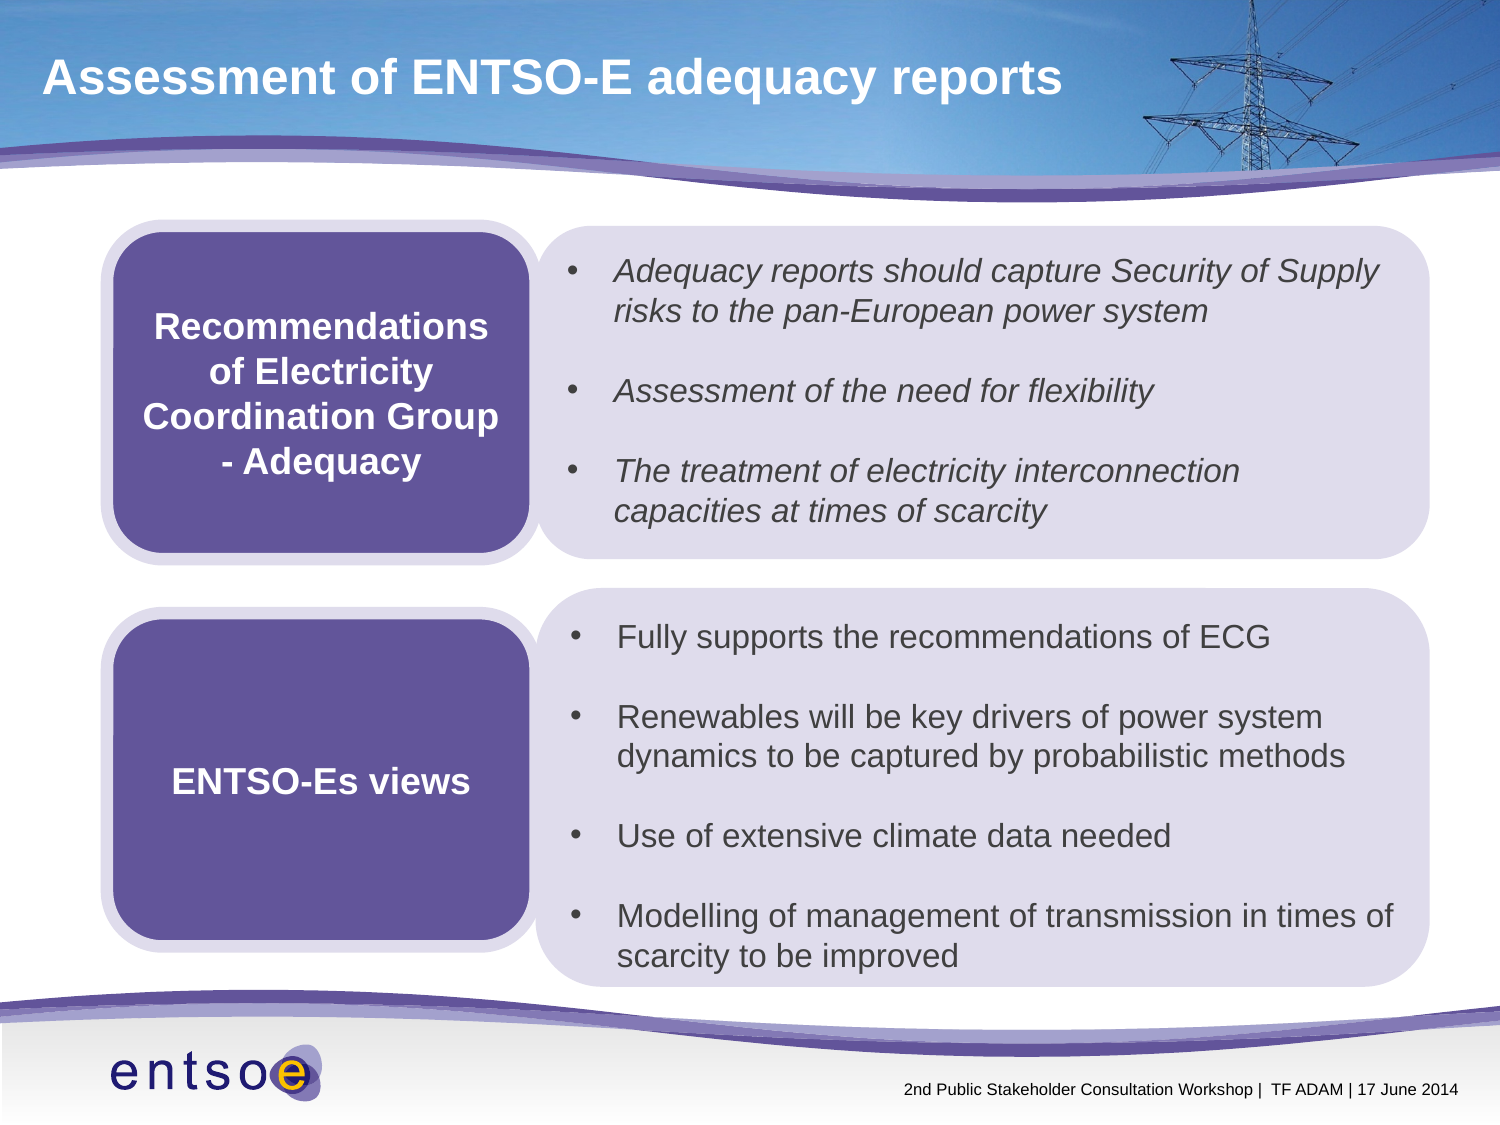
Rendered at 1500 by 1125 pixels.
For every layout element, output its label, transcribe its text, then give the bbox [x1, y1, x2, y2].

picture [0, 0, 1500, 175]
text_box Fully supports the recommendations of ECG Renewables will be key drivers of power system dynamics to be captured by probabilistic methods Use of extensive climate data needed Modelling of management of transmission in times of scarcity to be improved [535, 587, 1430, 987]
text_box ENTSO-Es views [106, 613, 535, 947]
text_box Adequacy reports should capture Security of Supply risks to the pan-European power system Assessment of the need for flexibility The treatment of electricity interconnection capacities at times of scarcity [535, 225, 1430, 560]
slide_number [455, 1078, 1460, 1103]
text_box Recommendations of Electricity Coordination Group - Adequacy [106, 225, 536, 560]
title Assessment of ENTSO-E adequacy reports [41, 44, 1461, 104]
